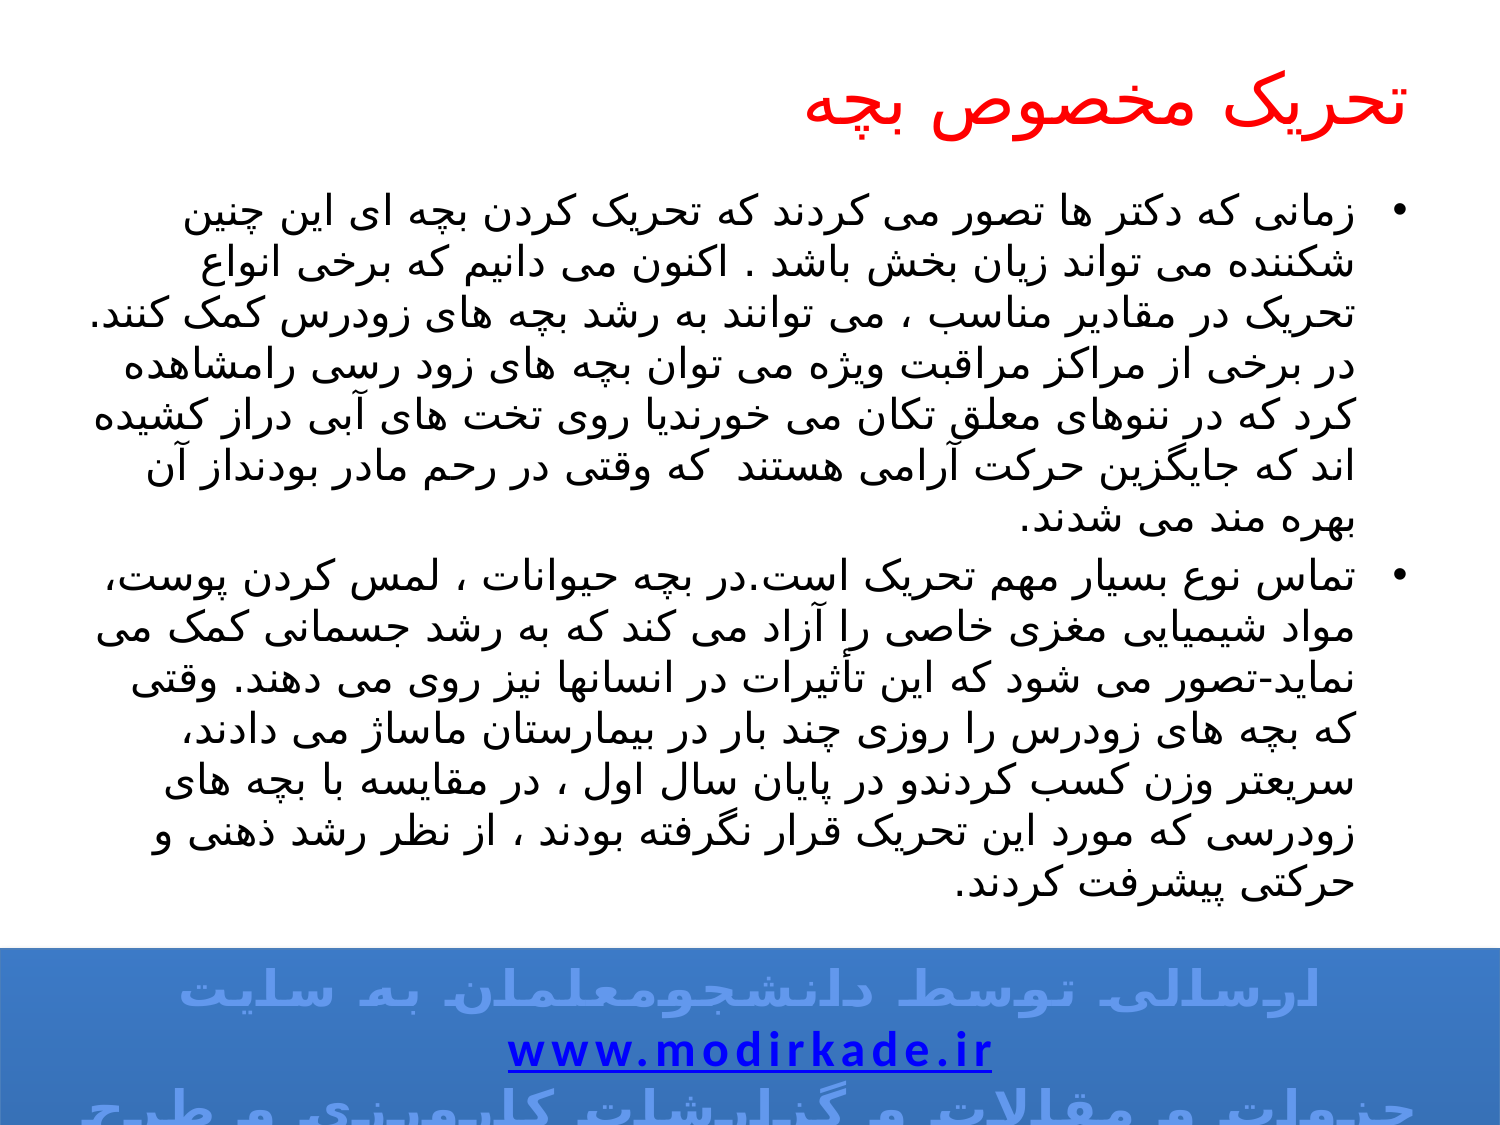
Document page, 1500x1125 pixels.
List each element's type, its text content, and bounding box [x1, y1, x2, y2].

list زمانی که دکتر ها تصور می کردند که تحریک کردن بچه ای این چنین شکننده می تواند زیان بخش باشد . اکنون می دانیم که برخی انواع تحریک در مقادیر مناسب ، می توانند به رشد بچه های زودرس کمک کنند. در برخی از مراکز مراقبت ویژه می توان بچه های زود رسی رامشاهده کرد که در ننوهای معلق تکان می خورندیا روی تخت های آبی دراز کشیده اند که جایگزین حرکت آرامی هستند که وقتی در رحم مادر بودنداز آن بهره مند می شدند. تماس نوع بسیار مهم تحریک است.در بچه حیوانات ، لمس کردن پوست، مواد شیمیایی مغزی خاصی را آزاد می کند که به رشد جسمانی کمک می نماید-تصور می شود که این تأثیرات در انسانها نیز روی می دهند. وقتی که بچه های زودرس را روزی چند بار در بیمارستان ماساژ می دادند، سریعتر وزن کسب کردندو در پایان سال اول ، در مقایسه با بچه های زودرسی که مورد این تحریک قرار نگرفته بودند ، از نظر رشد ذهنی و حرکتی پیشرفت کردند. [70, 175, 1421, 919]
title تحریک مخصوص بچه [75, 45, 1425, 233]
text_box ارسالی توسط دانشجومعلمان به سایت www.modirkade.ir جزوات و مقالات و گزارشات کارورزی و طرح درس های تان به اسم خودتان برای استفاده رایگان همه دانشجومعلمان در سایت قرار خواهد گرفت.... موفق و سربلند باشید... [0, 948, 1500, 1125]
